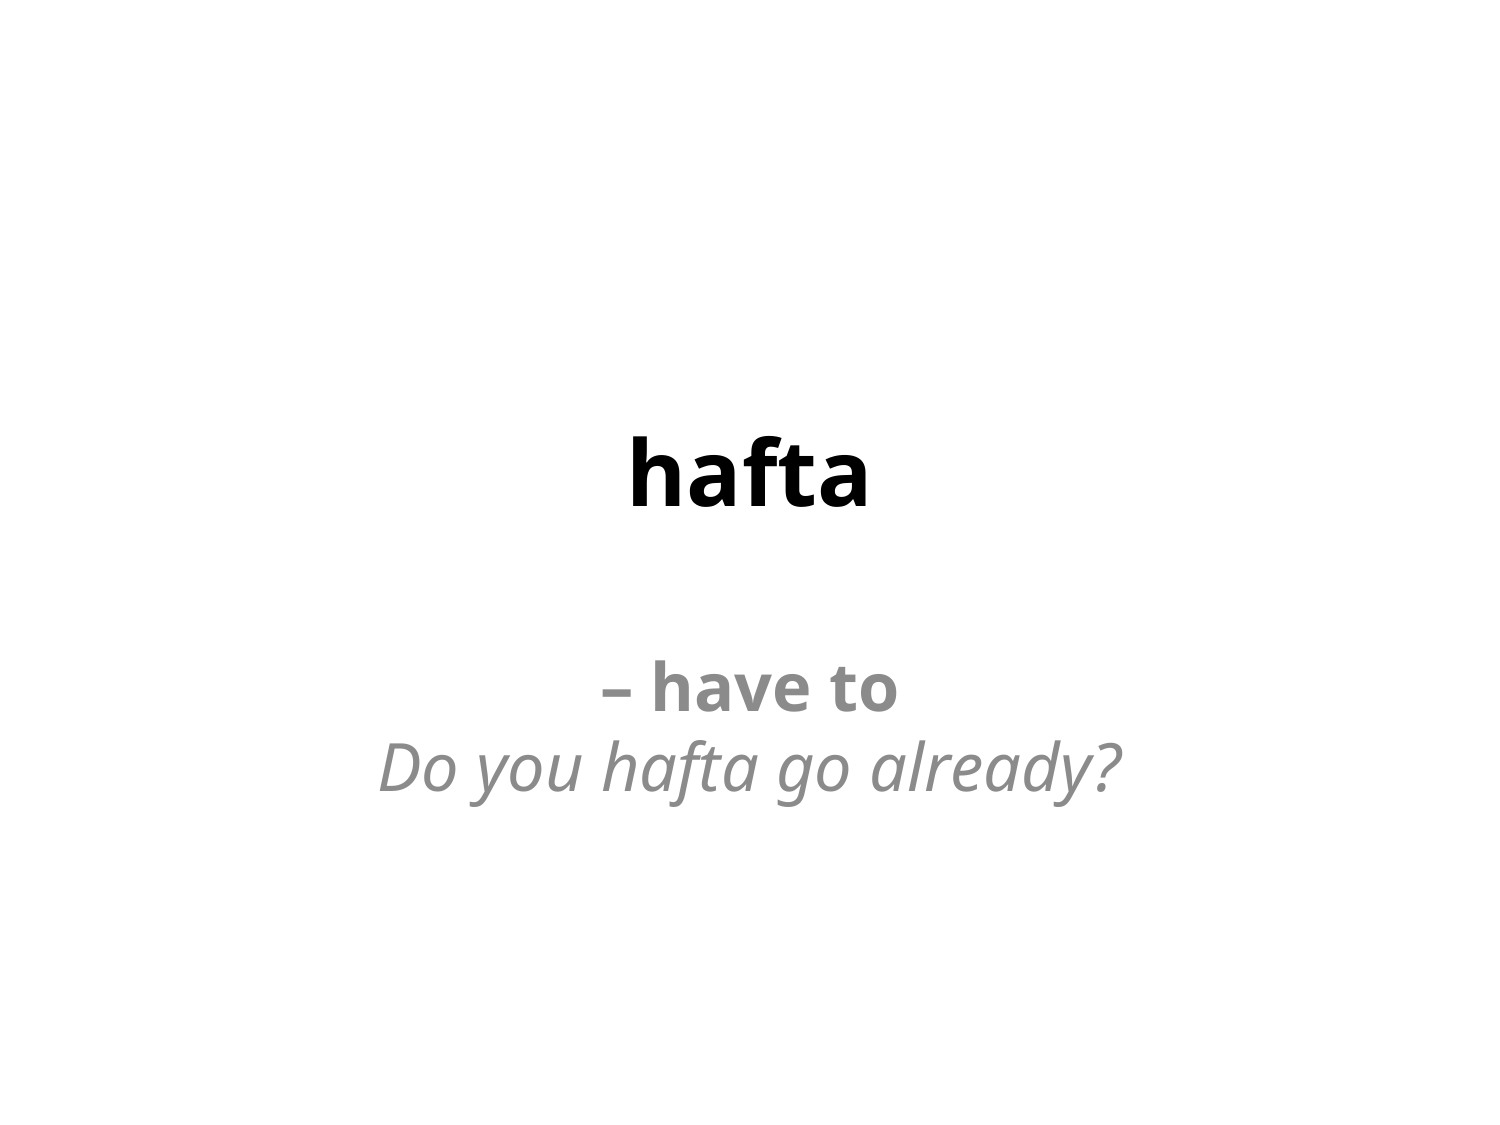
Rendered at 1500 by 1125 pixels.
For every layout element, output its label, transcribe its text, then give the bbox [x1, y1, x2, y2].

title hafta [112, 349, 1388, 591]
subtitle – have to Do you hafta go already? [225, 637, 1275, 925]
